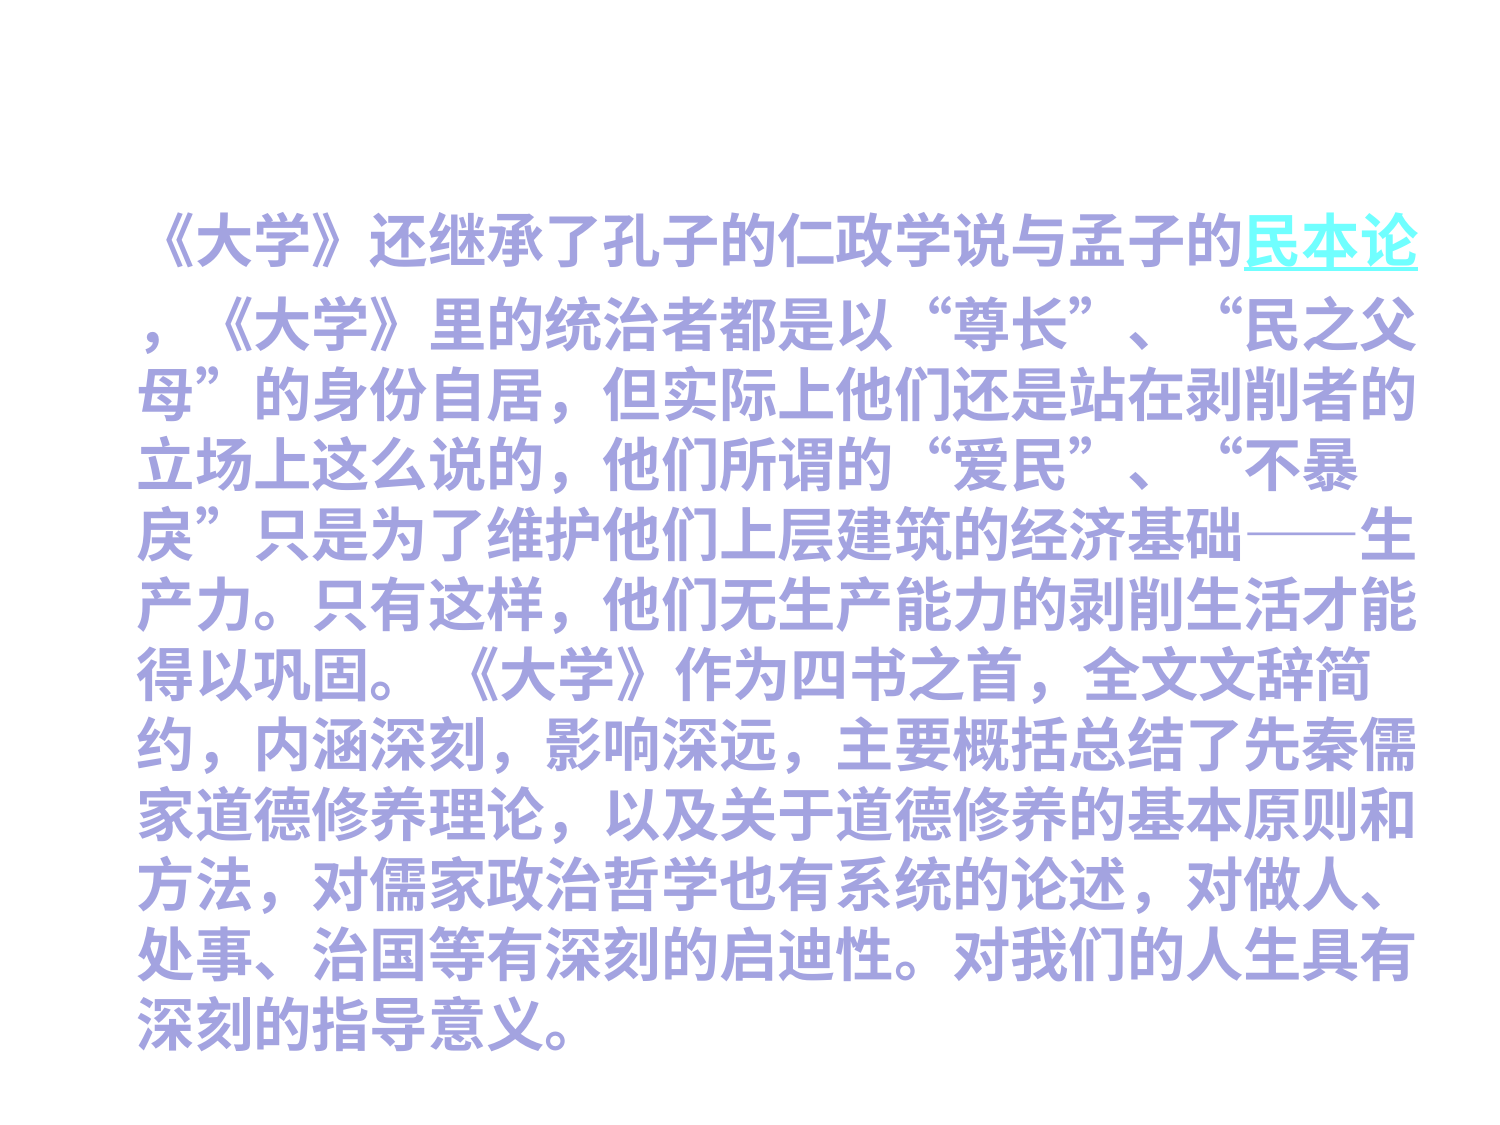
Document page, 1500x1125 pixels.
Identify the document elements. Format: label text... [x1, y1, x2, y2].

text_box 《大学》还继承了孔子的仁政学说与孟子的民本论，《大学》里的统治者都是以“尊长”、“民之父母”的身份自居，但实际上他们还是站在剥削者的立场上这么说的，他们所谓的“爱民”、“不暴戾”只是为了维护他们上层建筑的经济基础——生产力。只有这样，他们无生产能力的剥削生活才能得以巩固。 《大学》作为四书之首，全文文辞简约，内涵深刻，影响深远，主要概括总结了先秦儒家道德修养理论，以及关于道德修养的基本原则和方法，对儒家政治哲学也有系统的论述，对做人、处事、治国等有深刻的启迪性。对我们的人生具有深刻的指导意义。 [122, 196, 1452, 1125]
